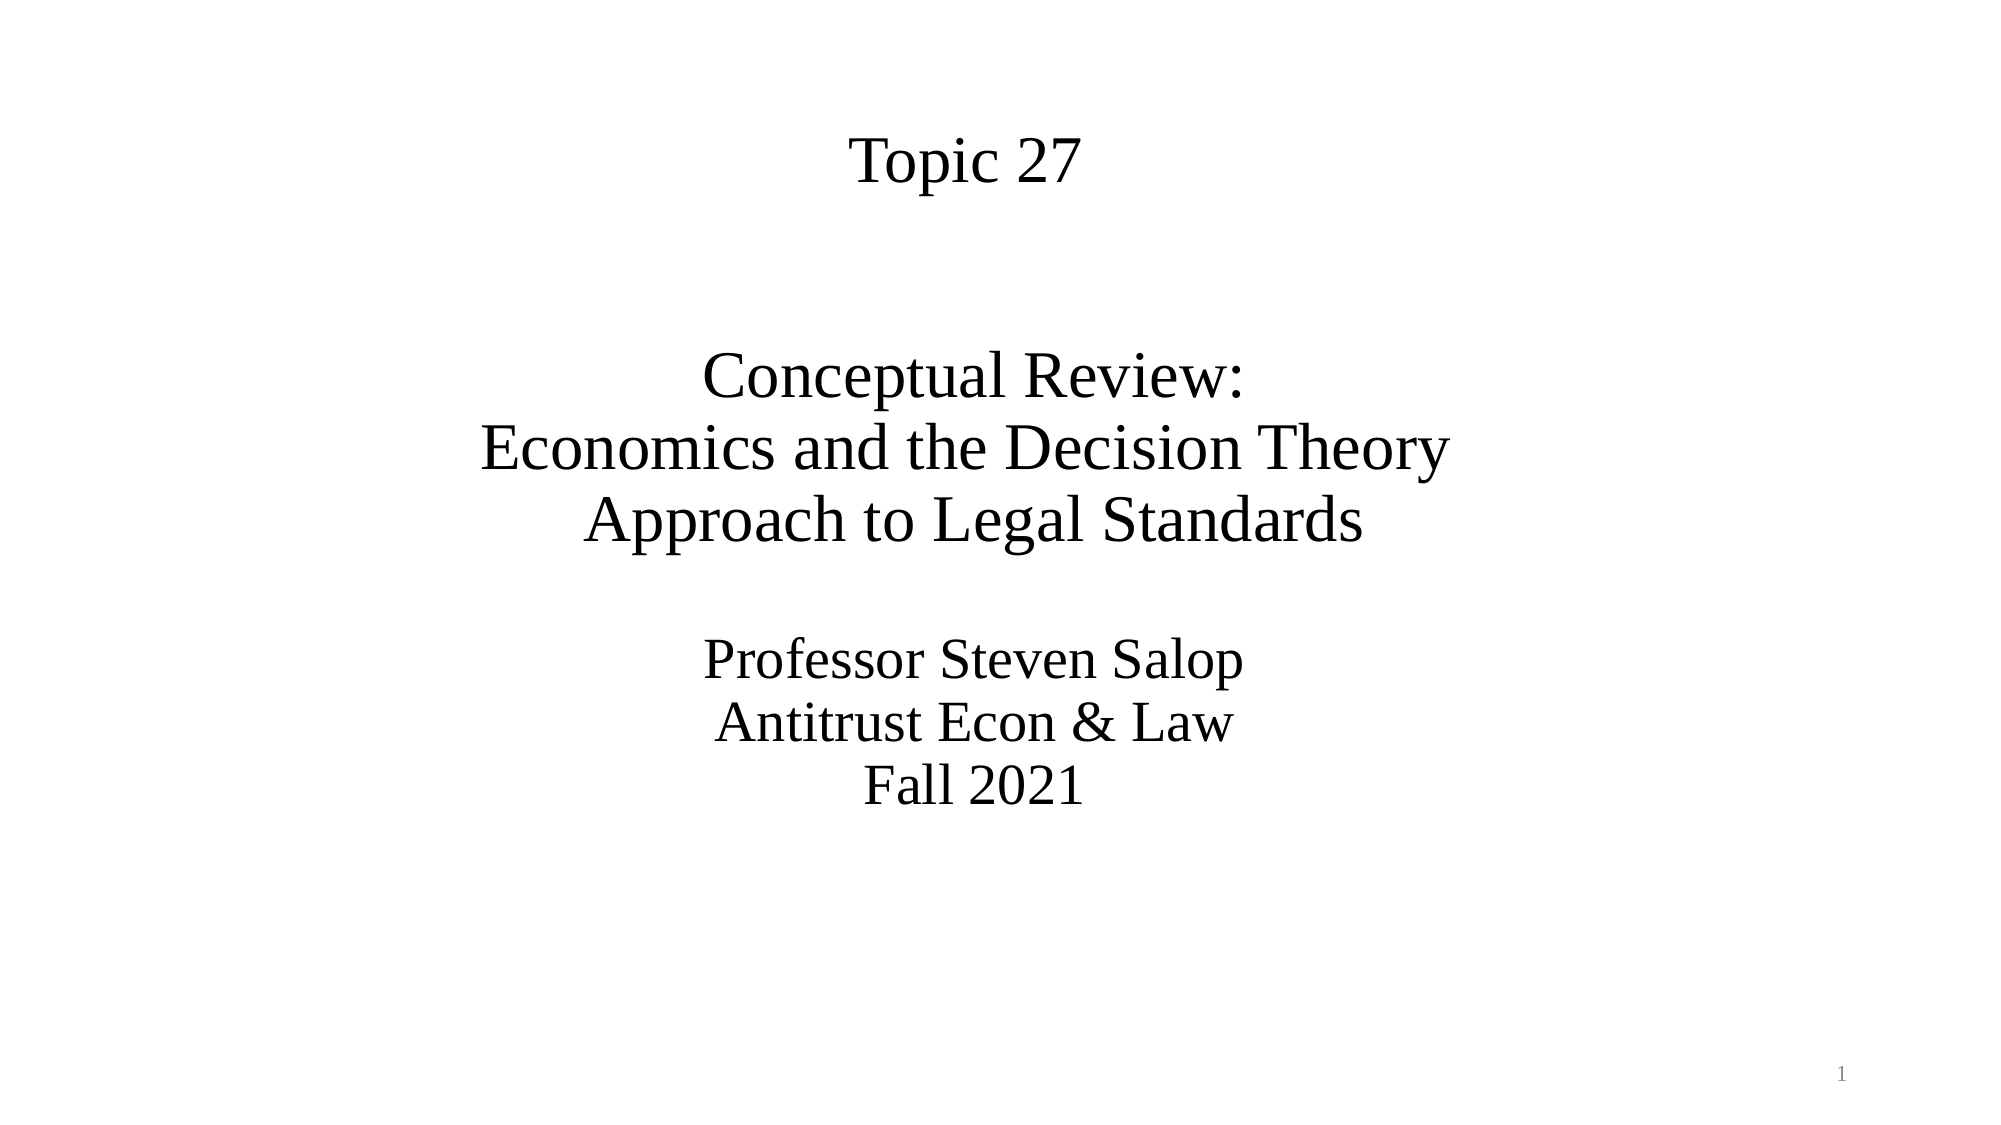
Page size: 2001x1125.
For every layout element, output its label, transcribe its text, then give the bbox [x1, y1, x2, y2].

subtitle [249, 590, 1750, 863]
title Topic 27 Conceptual Review: Economics and the Decision Theory Approach to Legal Standards Professor Steven Salop Antitrust Econ & Law Fall 2021 [224, 512, 1725, 905]
slide_number 1 [1412, 1042, 1863, 1103]
